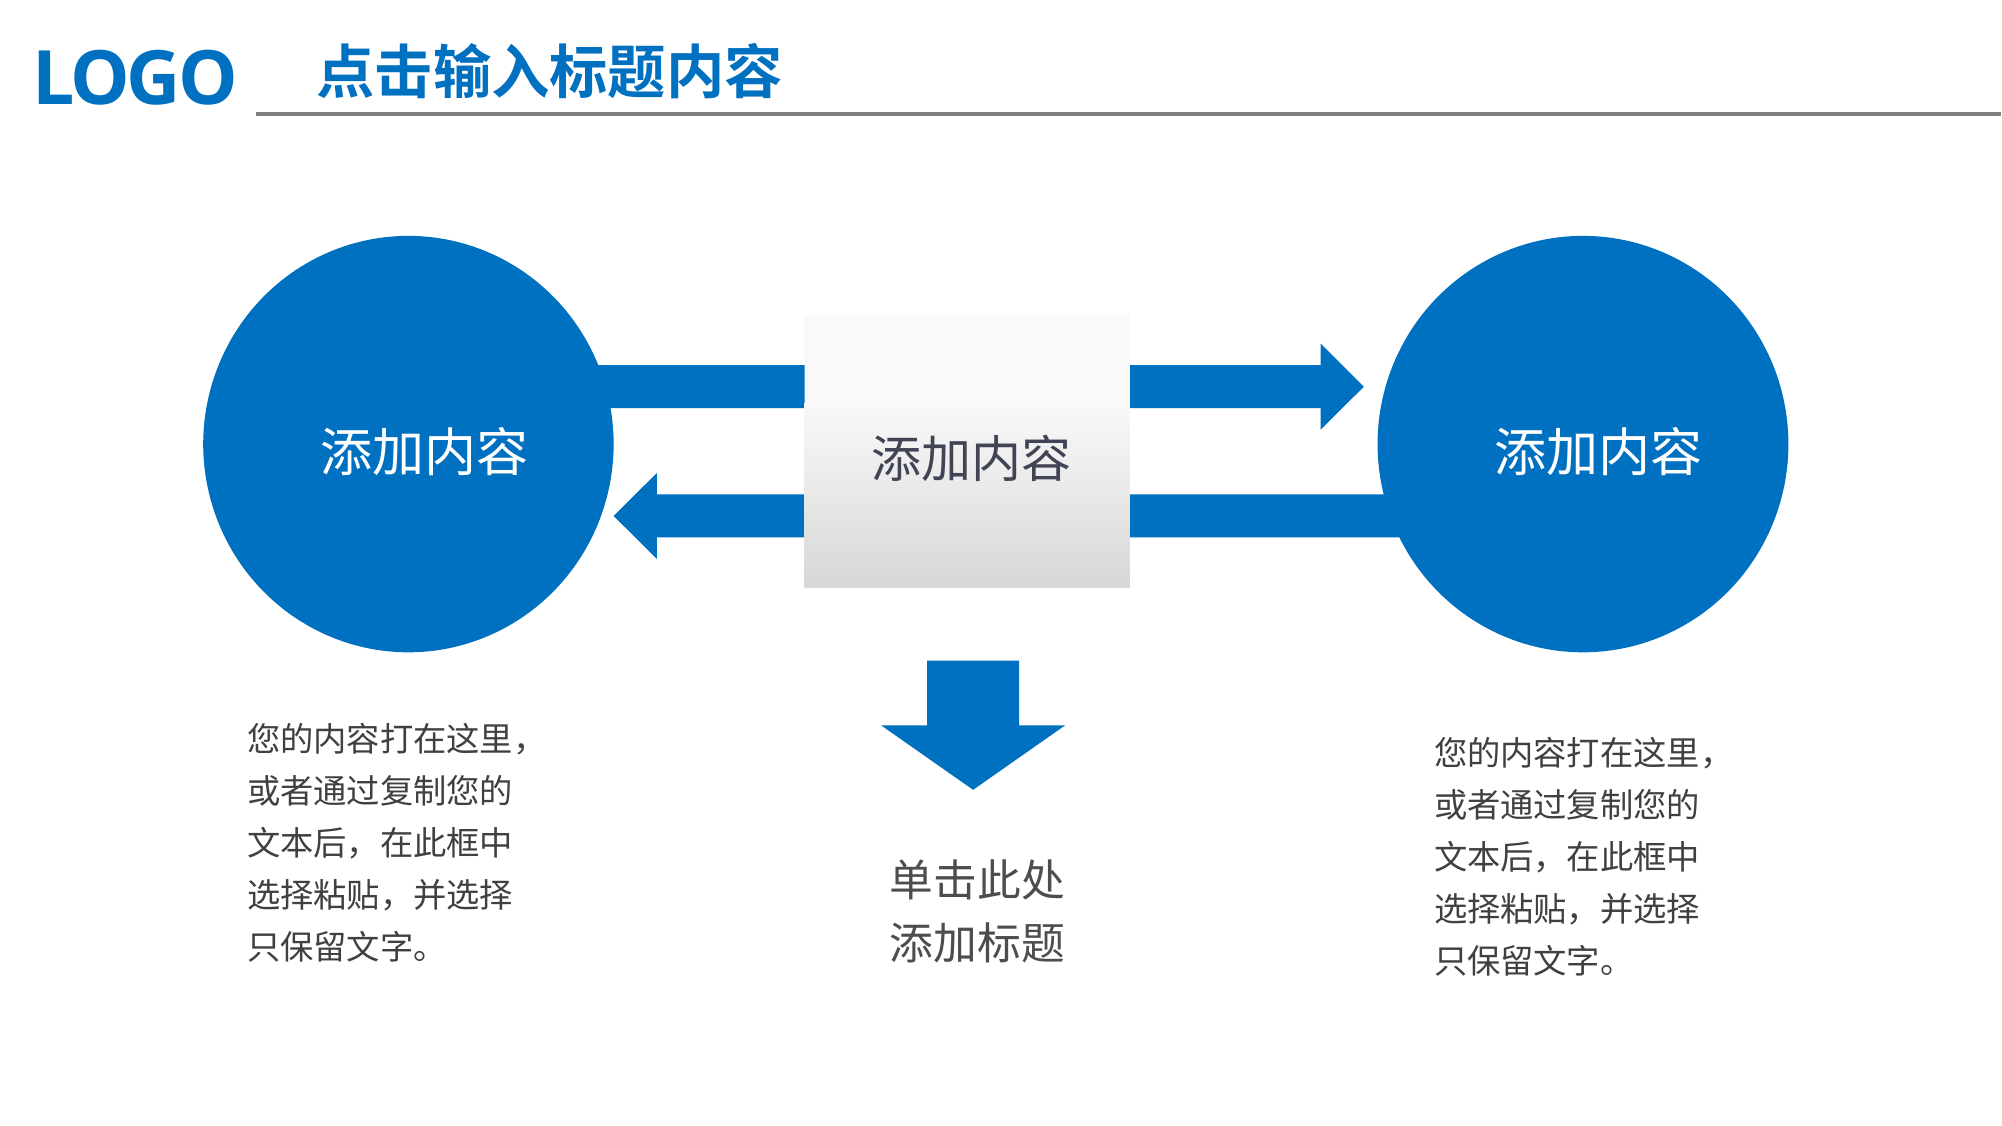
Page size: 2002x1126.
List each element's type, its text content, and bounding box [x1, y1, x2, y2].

text_box [1130, 343, 1364, 430]
text_box [880, 660, 1066, 790]
text_box 添加内容 [804, 315, 1130, 588]
text_box [599, 365, 804, 409]
text_box 点击输入标题内容 [279, 27, 820, 113]
text_box [1130, 494, 1399, 538]
text_box [613, 473, 804, 559]
text_box 添加内容 [203, 235, 614, 653]
text_box 您的内容打在这里，或者通过复制您的文本后，在此框中选择粘贴，并选择只保留文字。 [226, 696, 566, 977]
text_box 您的内容打在这里，或者通过复制您的文本后，在此框中选择粘贴，并选择只保留文字。 [1413, 710, 1754, 991]
text_box 添加内容 [1377, 235, 1789, 653]
text_box 单击此处添加标题 [868, 831, 1127, 979]
